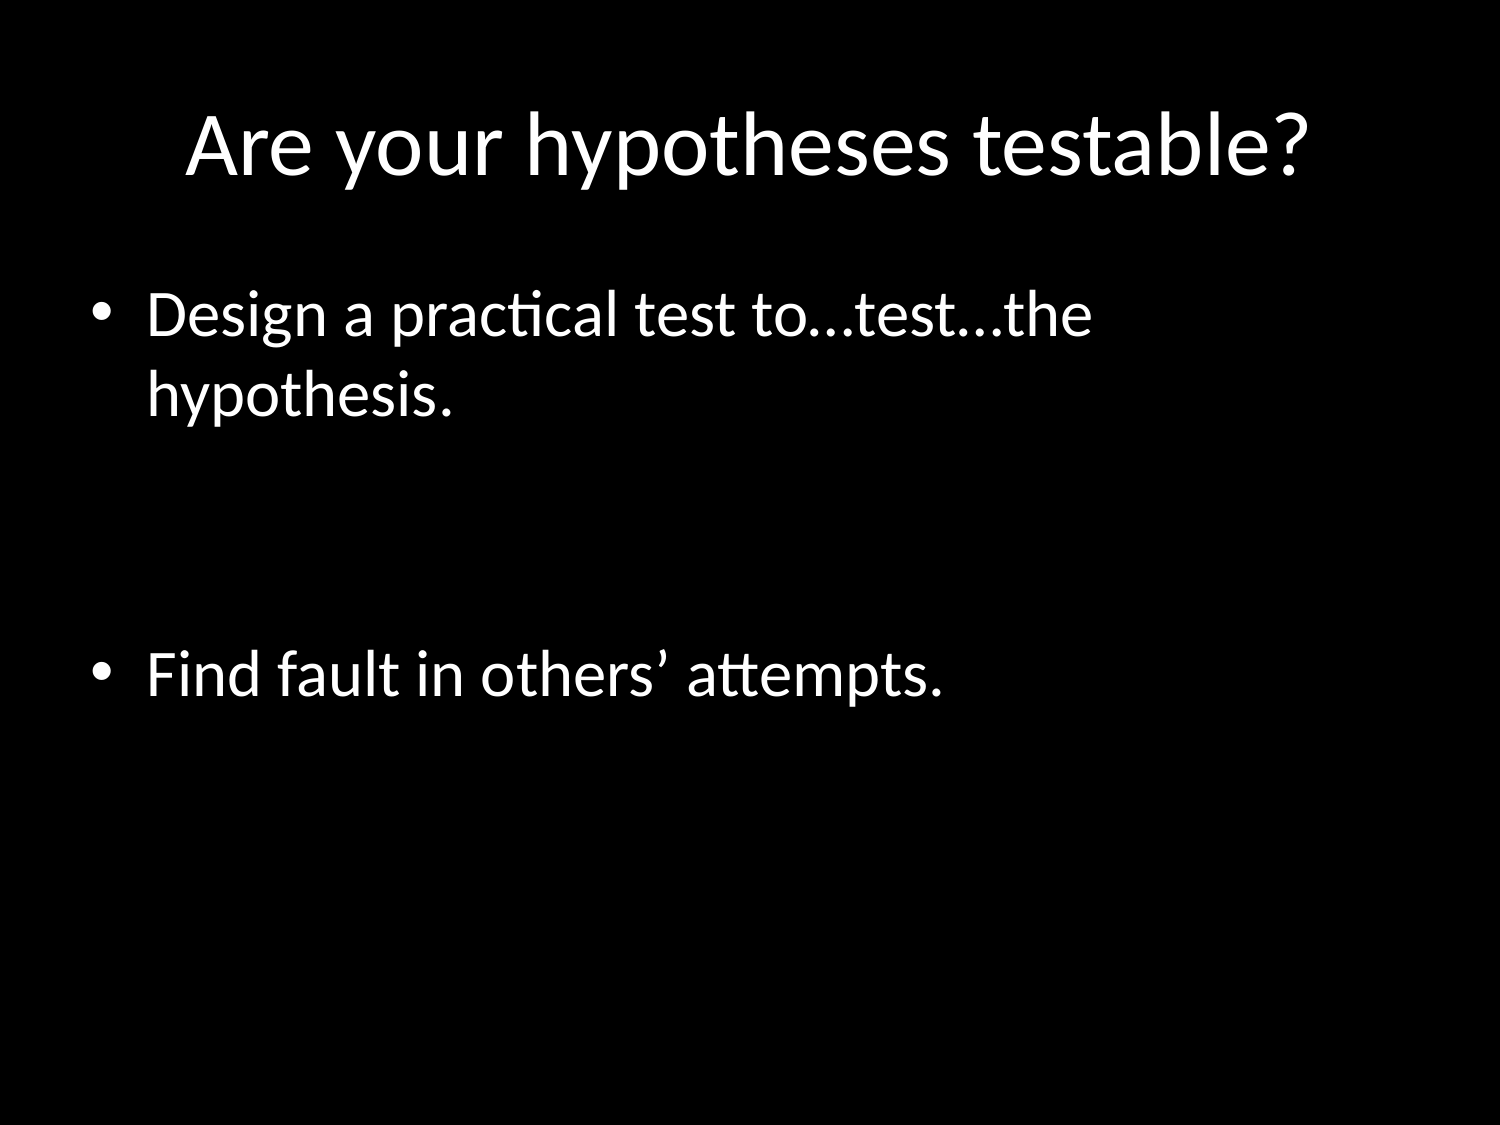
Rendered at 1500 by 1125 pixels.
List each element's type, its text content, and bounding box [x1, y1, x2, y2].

list Design a practical test to…test…the hypothesis. Find fault in others’ attempts. [75, 262, 1425, 1005]
title Are your hypotheses testable? [75, 45, 1425, 233]
